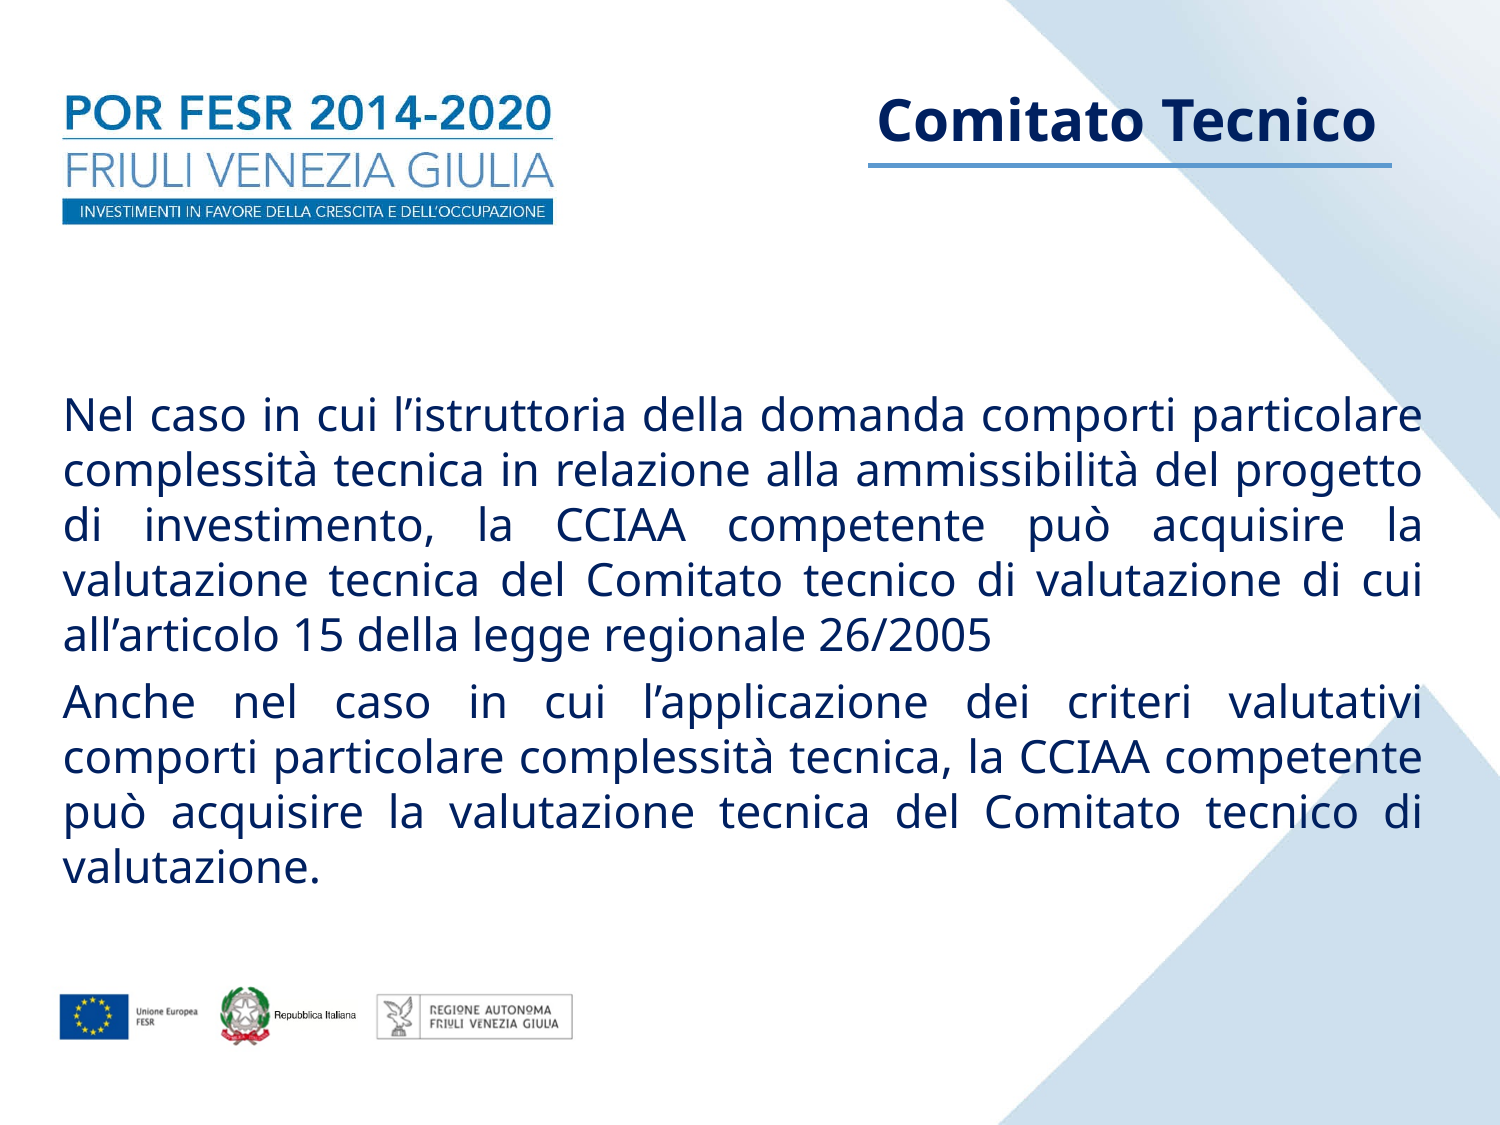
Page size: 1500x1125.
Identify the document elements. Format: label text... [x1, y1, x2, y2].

text_box Nel caso in cui l’istruttoria della domanda comporti particolare complessità tecnica in relazione alla ammissibilità del progetto di investimento, la CCIAA competente può acquisire la valutazione tecnica del Comitato tecnico di valutazione di cui all’articolo 15 della legge regionale 26/2005 Anche nel caso in cui l’applicazione dei criteri valutativi comporti particolare complessità tecnica, la CCIAA competente può acquisire la valutazione tecnica del Comitato tecnico di valutazione. [62, 385, 1425, 823]
text_box Comitato Tecnico [652, 75, 1393, 160]
picture [0, 0, 1500, 1125]
